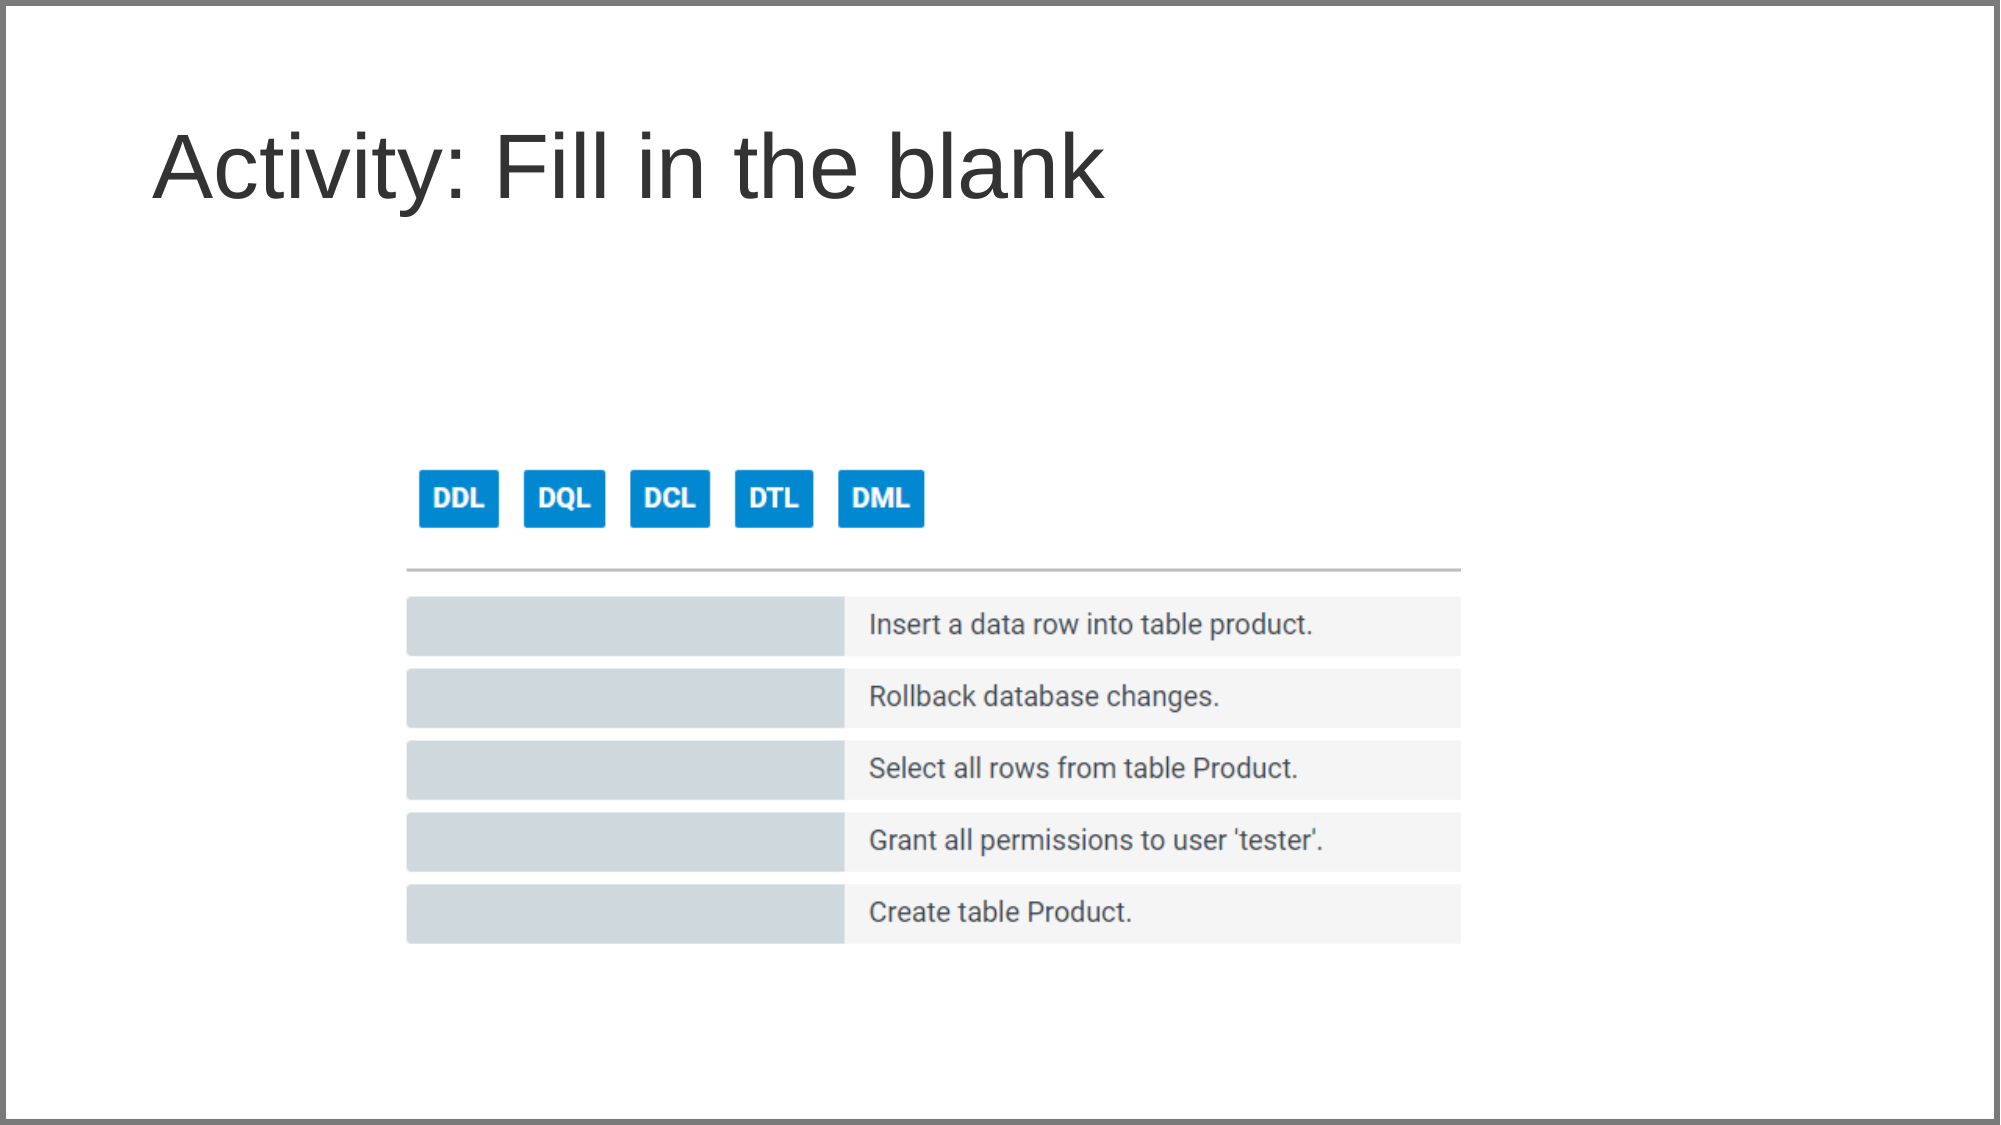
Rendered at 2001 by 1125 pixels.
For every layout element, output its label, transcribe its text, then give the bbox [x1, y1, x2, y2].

title Activity: Fill in the blank [137, 59, 1863, 278]
picture [396, 439, 1461, 1005]
text_box [0, 0, 2000, 1125]
